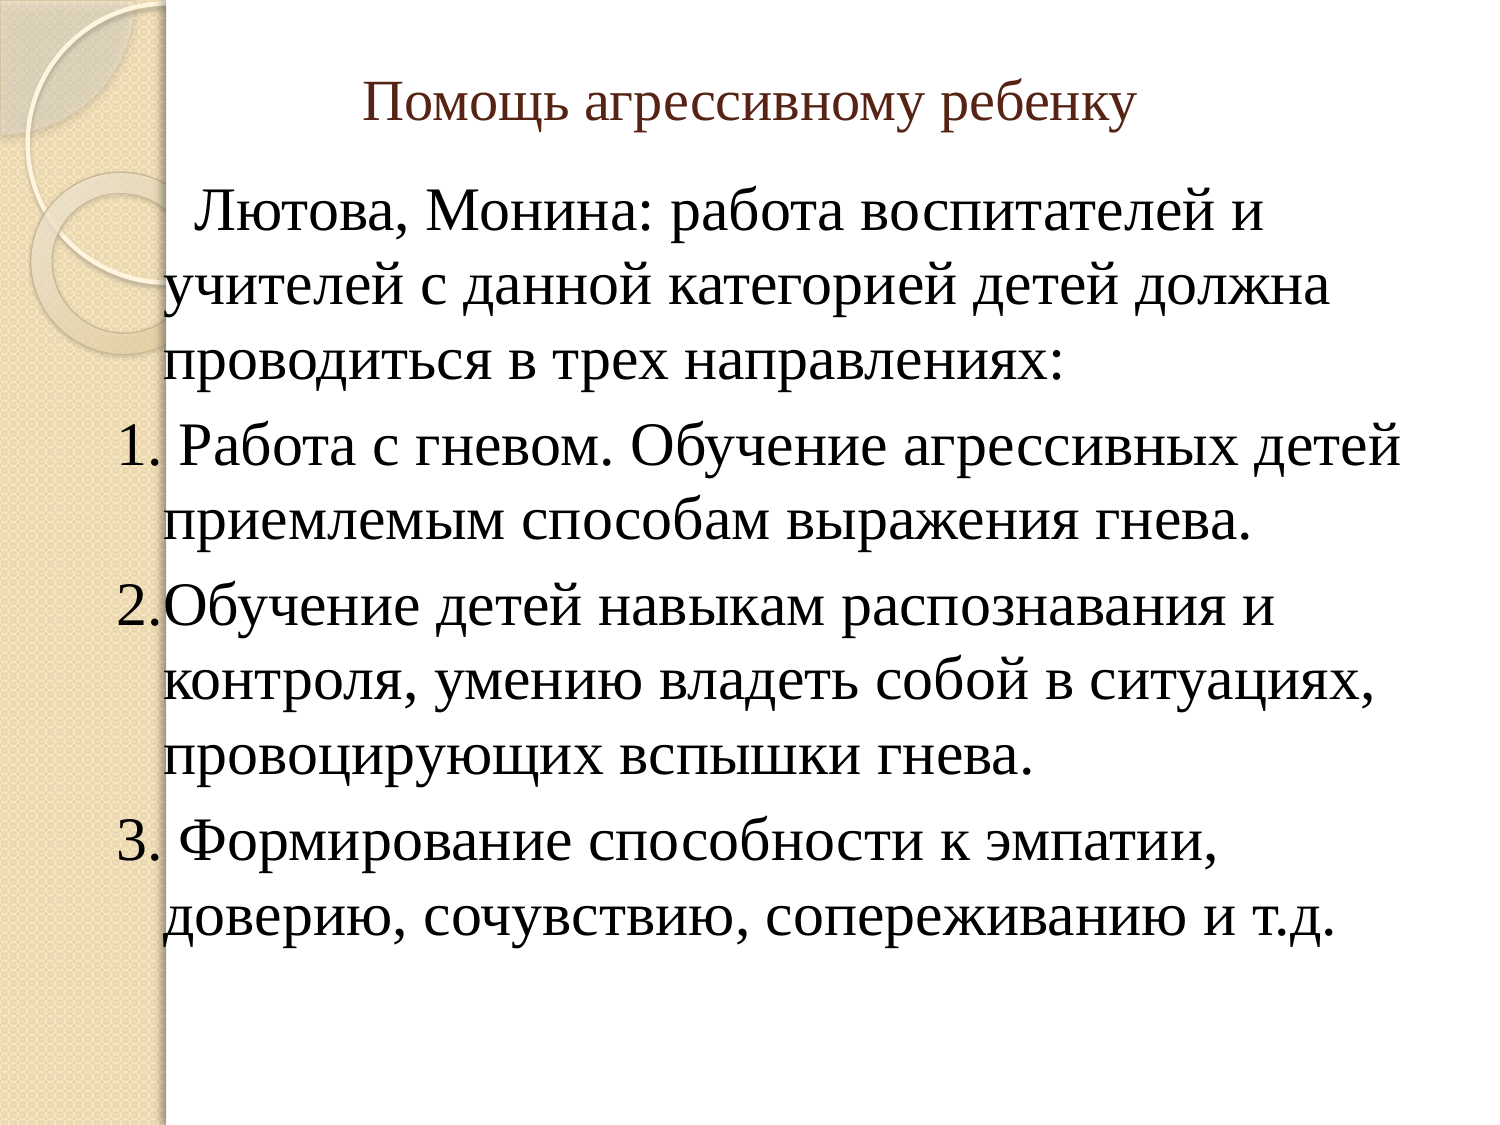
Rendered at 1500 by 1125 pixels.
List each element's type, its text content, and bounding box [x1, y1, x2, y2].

list Лютова, Монина: работа воспитателей и учителей с данной категорией детей должна проводиться в трех направлениях: 1. Работа с гневом. Обучение агрессивных детей приемлемым способам выражения гнева. 2.Обучение детей навыкам распознавания и контроля, умению владеть собой в ситуациях, провоцирующих вспышки гнева. 3. Формирование способности к эмпатии, доверию, сочувствию, сопереживанию и т.д. [88, 160, 1425, 986]
title Помощь агрессивному ребенку [75, 45, 1425, 149]
